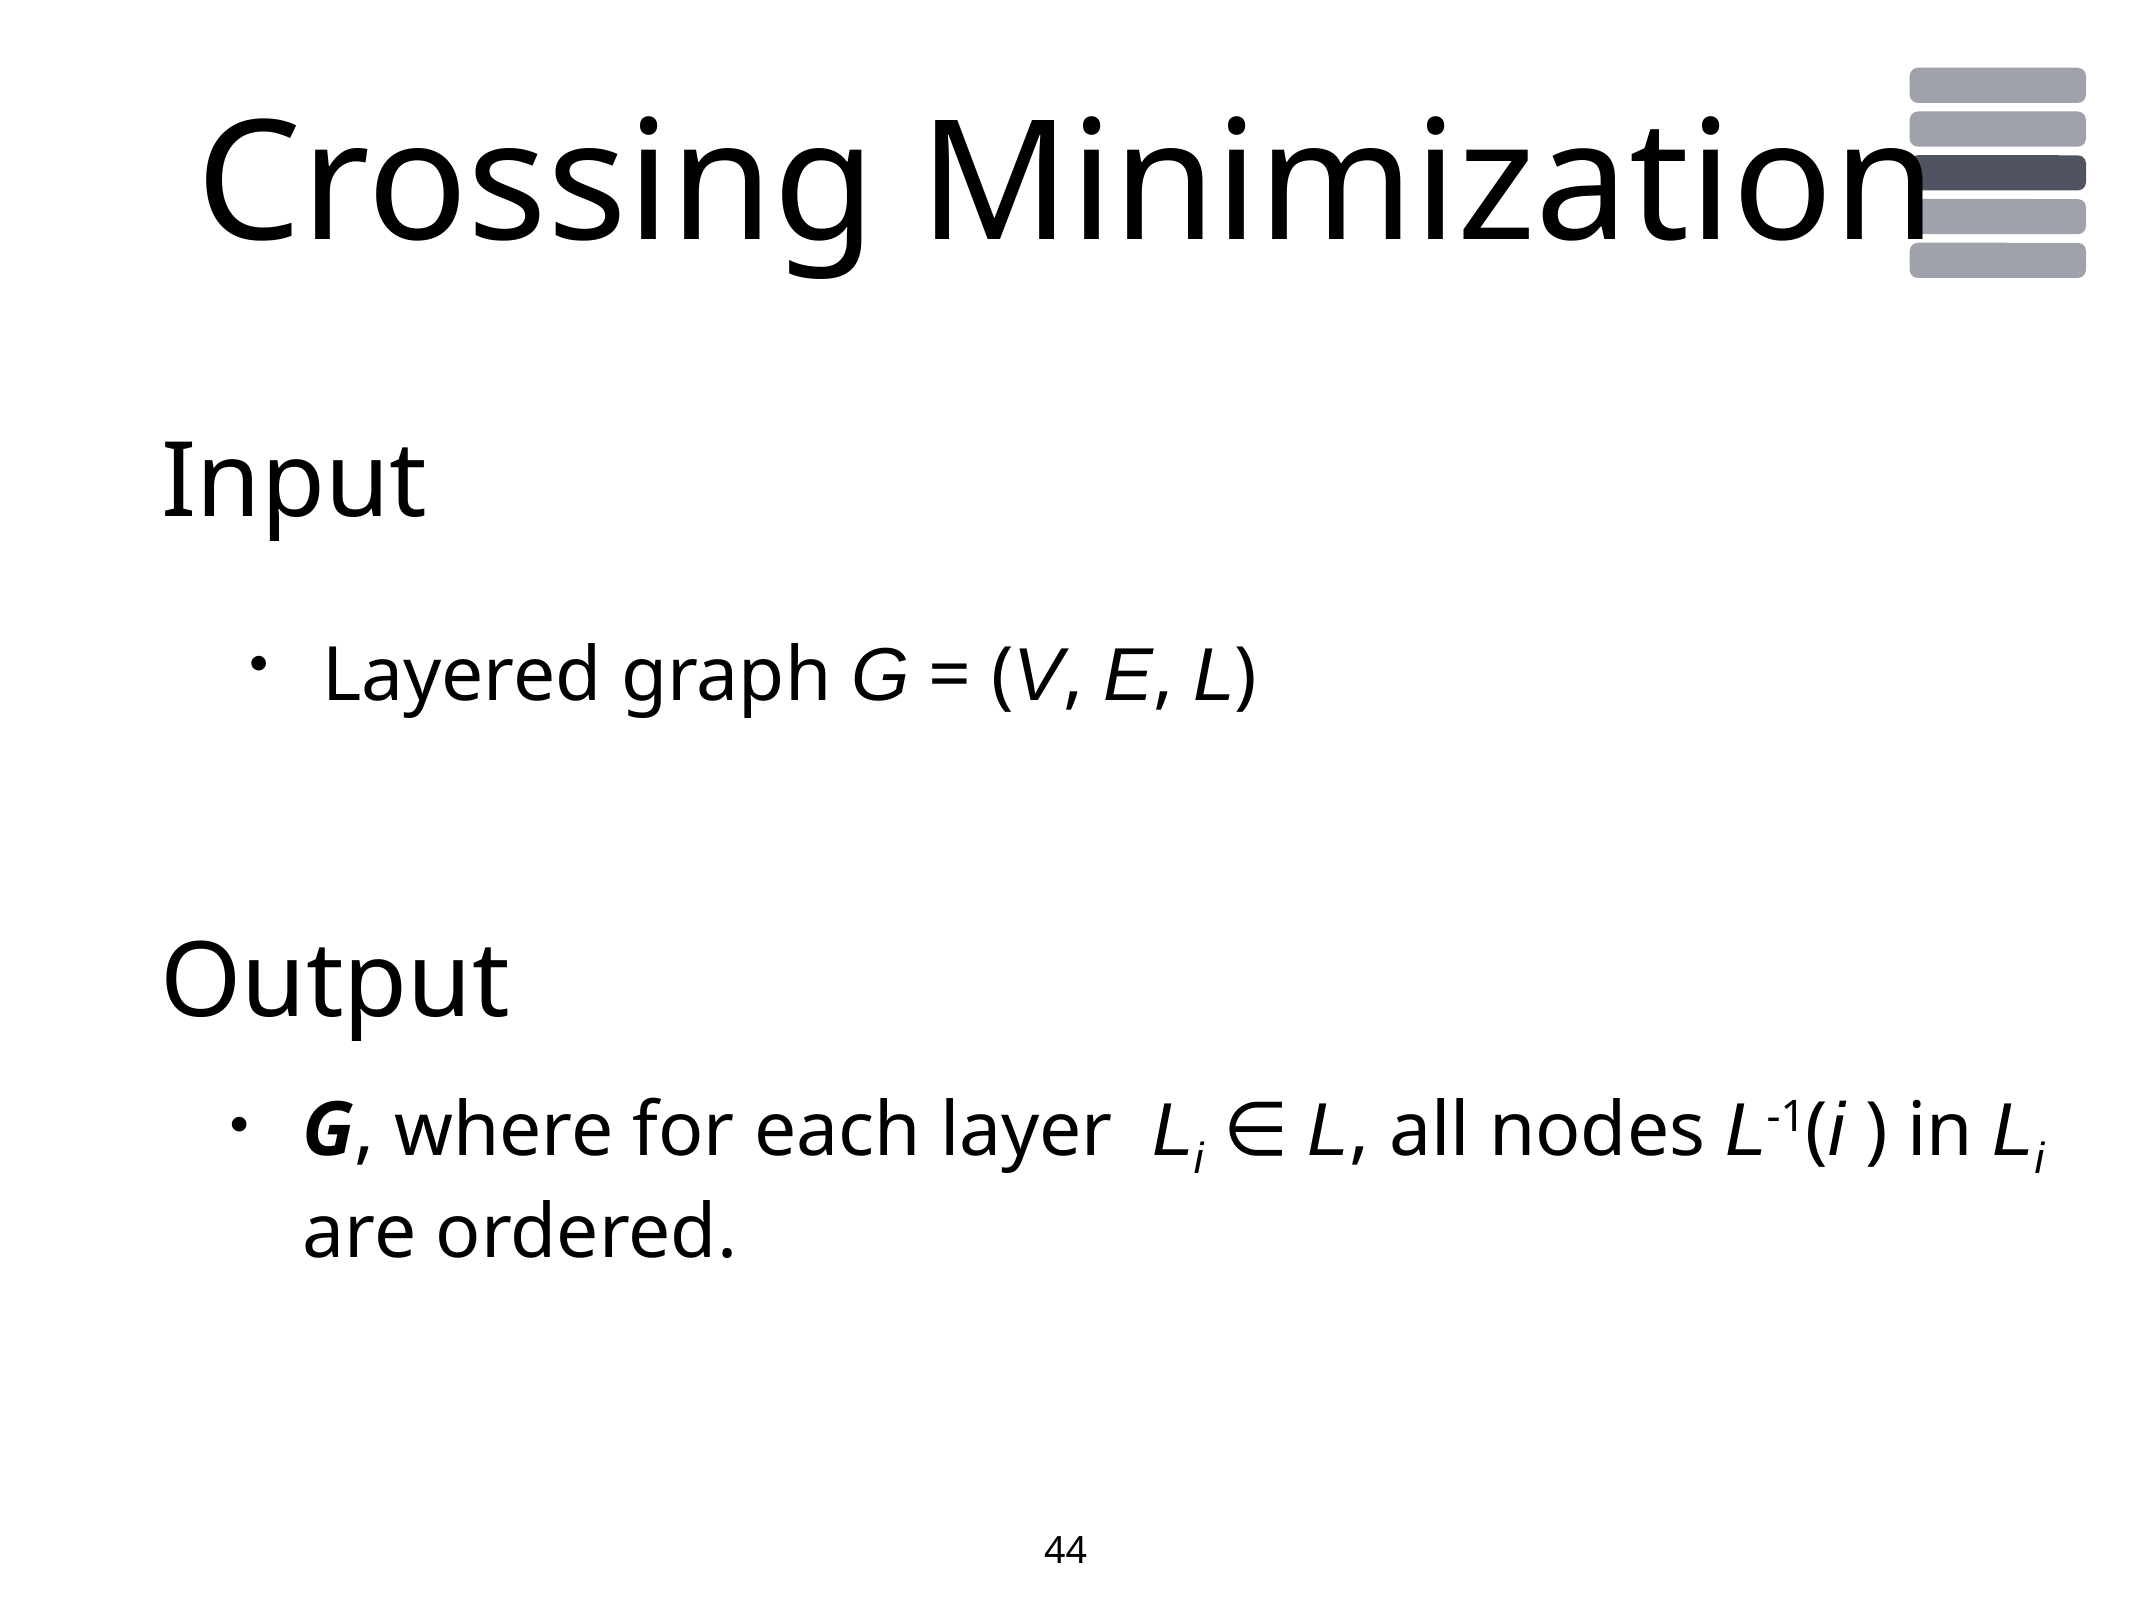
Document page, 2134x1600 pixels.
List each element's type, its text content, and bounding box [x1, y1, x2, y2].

text_box G, where for each layer Li ∈ L, all nodes L-1(i ) in Li are ordered. [221, 1071, 2053, 1281]
text_box Input [153, 404, 436, 546]
text_box Layered graph G = (V, E, L) [240, 571, 1266, 724]
text_box Output [152, 904, 519, 1046]
slide_number 44 [1034, 1517, 1097, 1581]
title Crossing Minimization [155, 0, 1978, 351]
